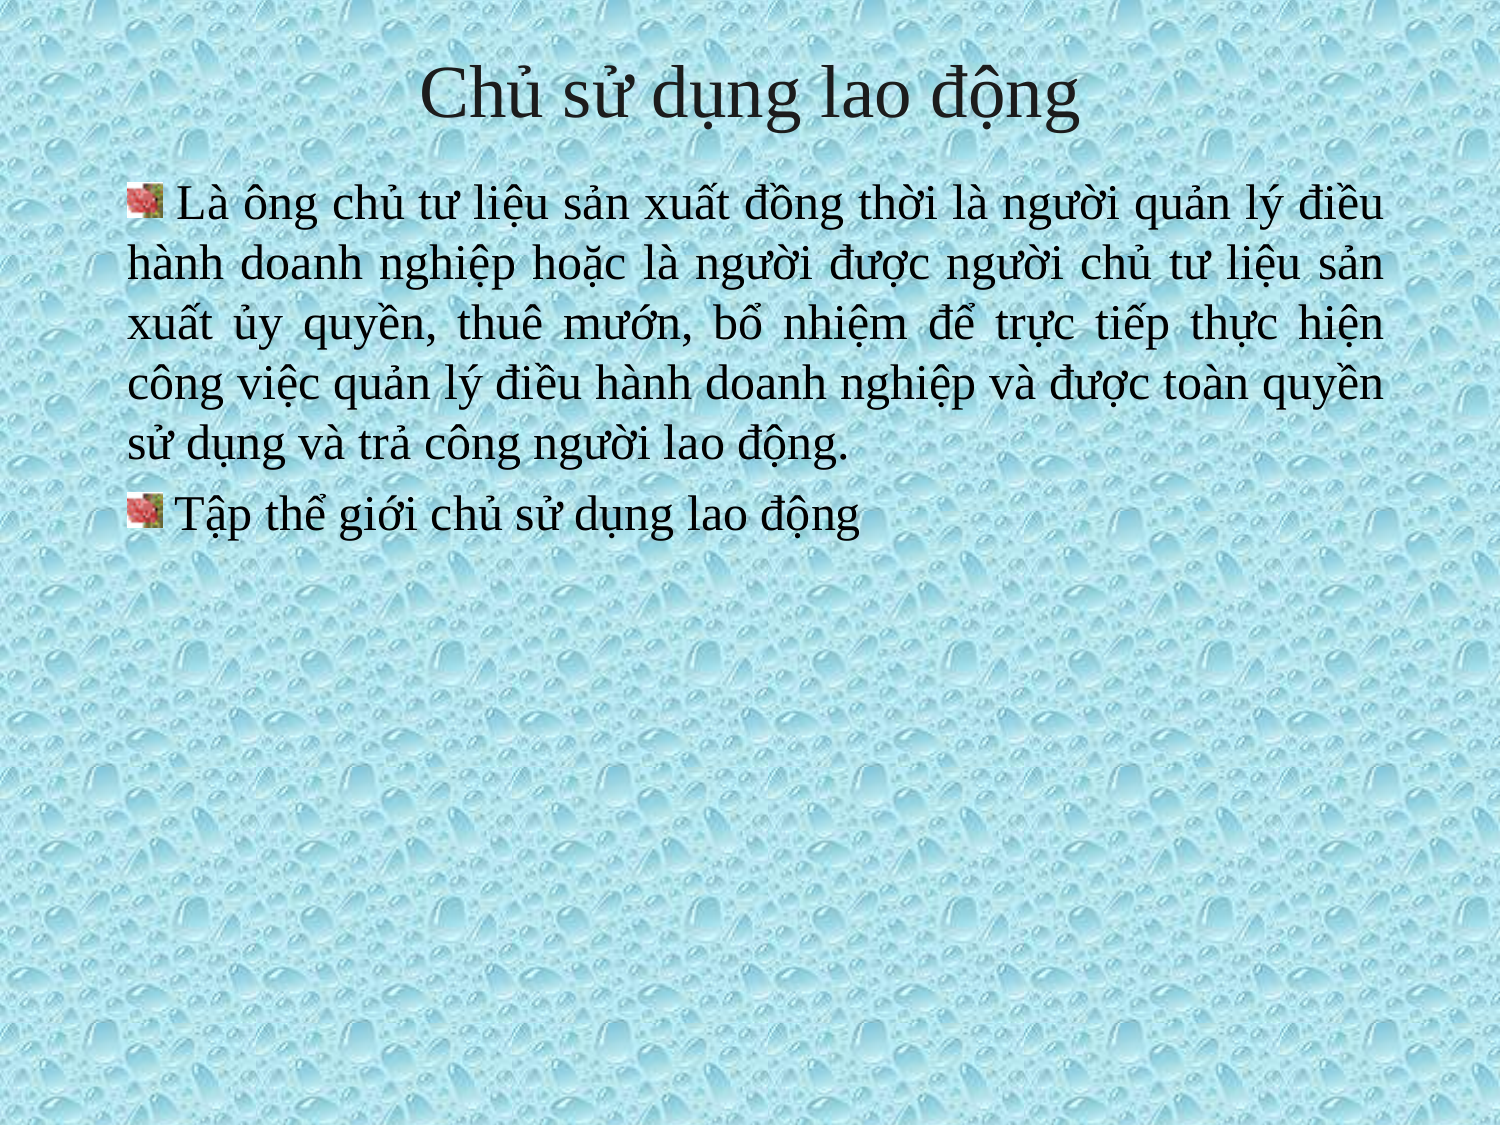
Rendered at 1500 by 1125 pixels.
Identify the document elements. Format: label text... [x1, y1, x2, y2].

subtitle Là ông chủ tư liệu sản xuất đồng thời là người quản lý điều hành doanh nghiệp hoặc là người được người chủ tư liệu sản xuất ủy quyền, thuê mướn, bổ nhiệm để trực tiếp thực hiện công việc quản lý điều hành doanh nghiệp và được toàn quyền sử dụng và trả công người lao động. Tập thể giới chủ sử dụng lao động [112, 162, 1401, 1076]
title Chủ sử dụng lao động [112, 0, 1388, 162]
picture [0, 0, 1500, 1125]
picture [127, 492, 163, 528]
picture [127, 182, 163, 218]
